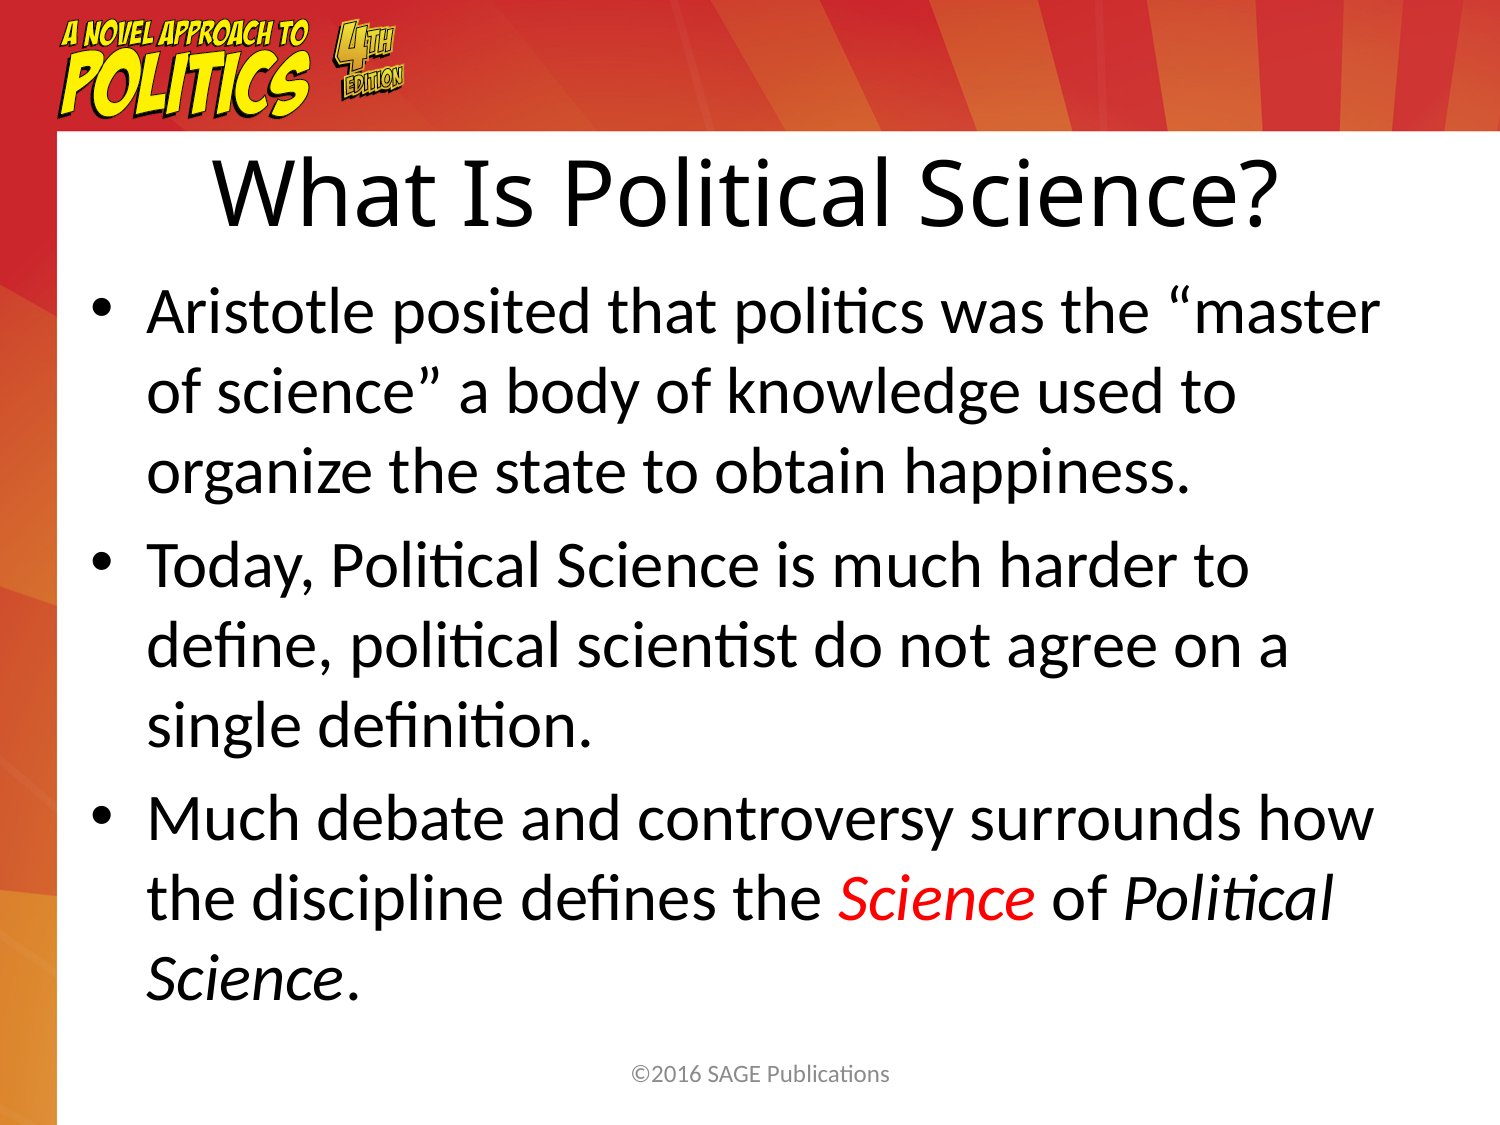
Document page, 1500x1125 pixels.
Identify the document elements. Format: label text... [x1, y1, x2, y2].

list Aristotle posited that politics was the “master of science” a body of knowledge used to organize the state to obtain happiness. Today, Political Science is much harder to define, political scientist do not agree on a single definition. Much debate and controversy surrounds how the discipline defines the Science of Political Science. [75, 259, 1426, 1085]
title What Is Political Science? [71, 102, 1422, 278]
picture [0, 0, 1500, 1125]
